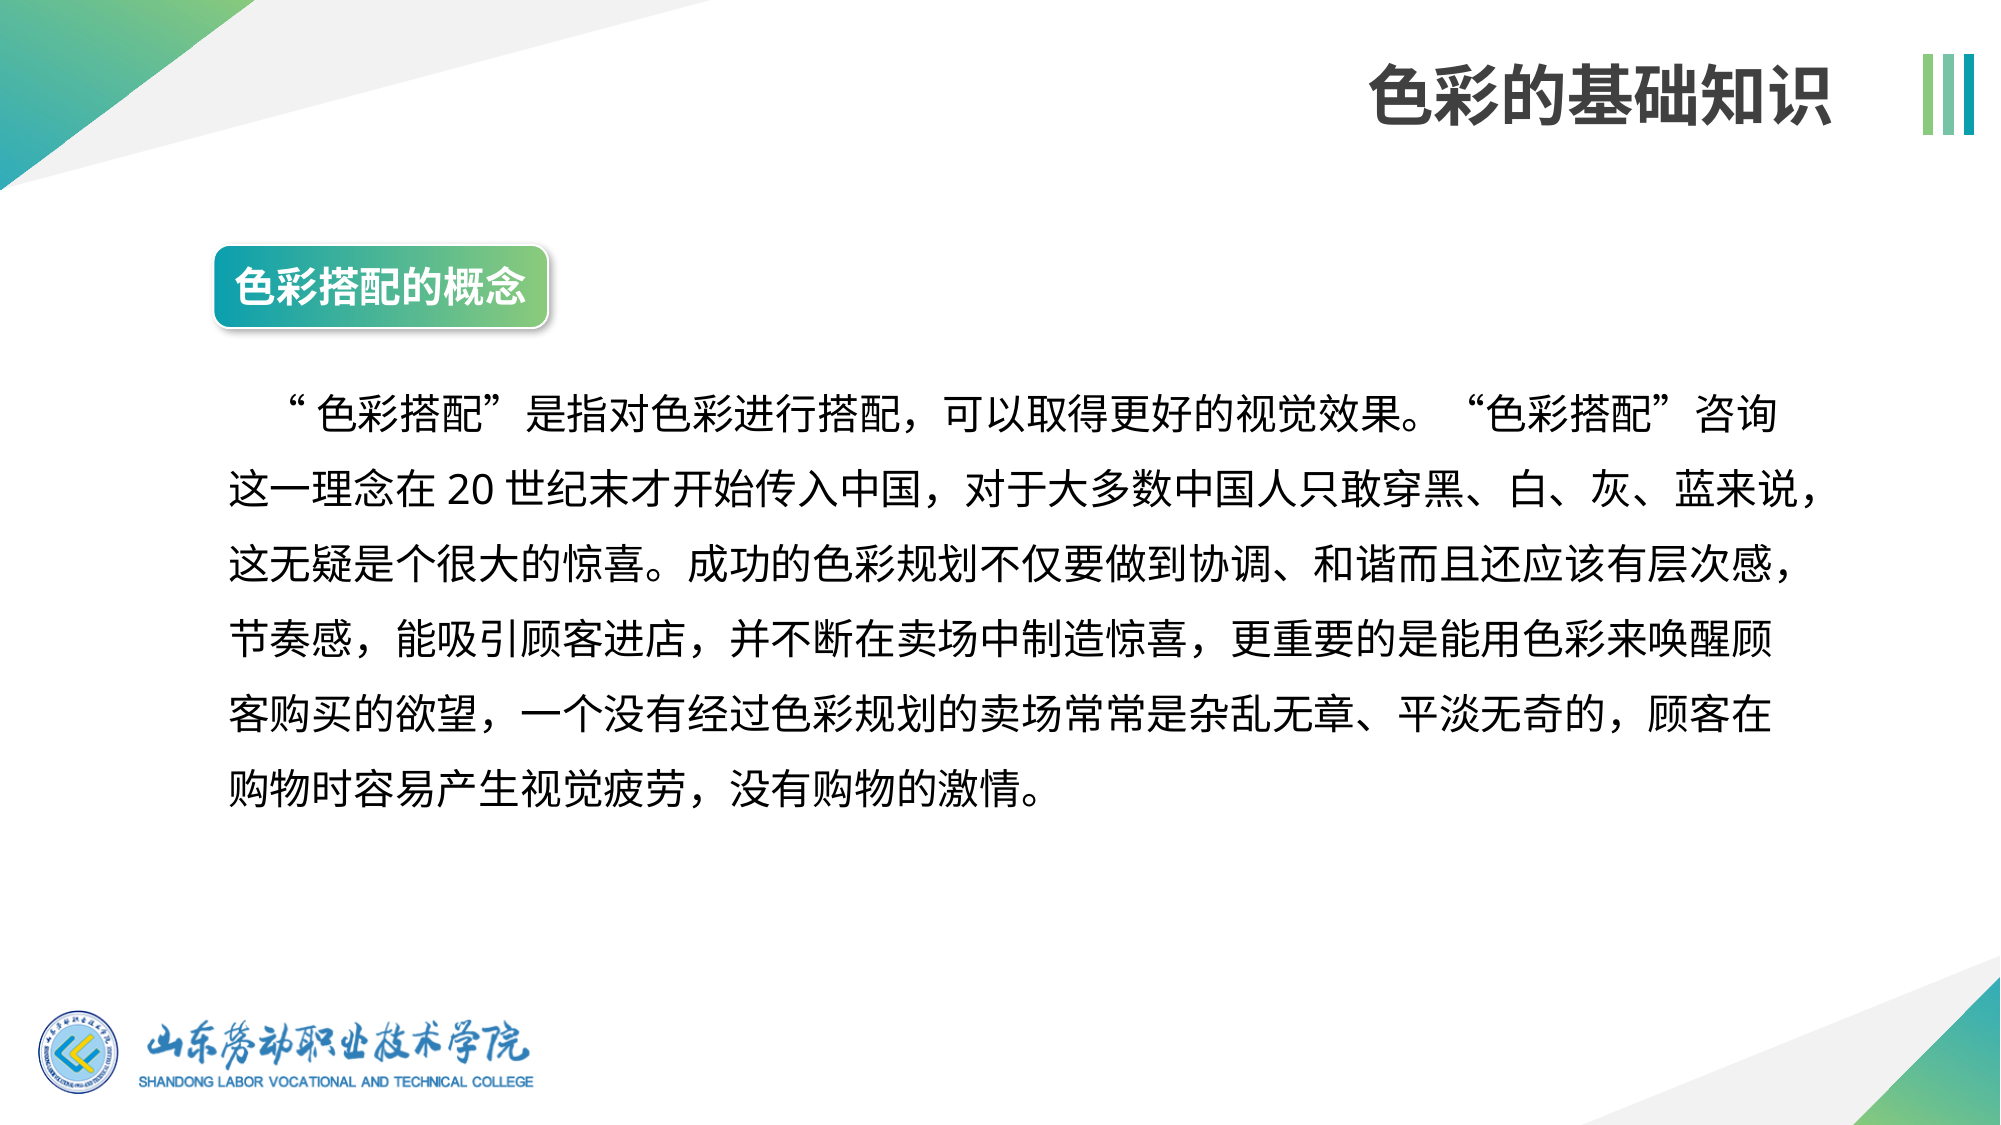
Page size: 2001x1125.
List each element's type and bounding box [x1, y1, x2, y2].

text_box [0, 0, 2000, 1125]
text_box [213, 244, 549, 329]
picture [38, 1010, 550, 1094]
text_box [1928, 54, 1969, 136]
